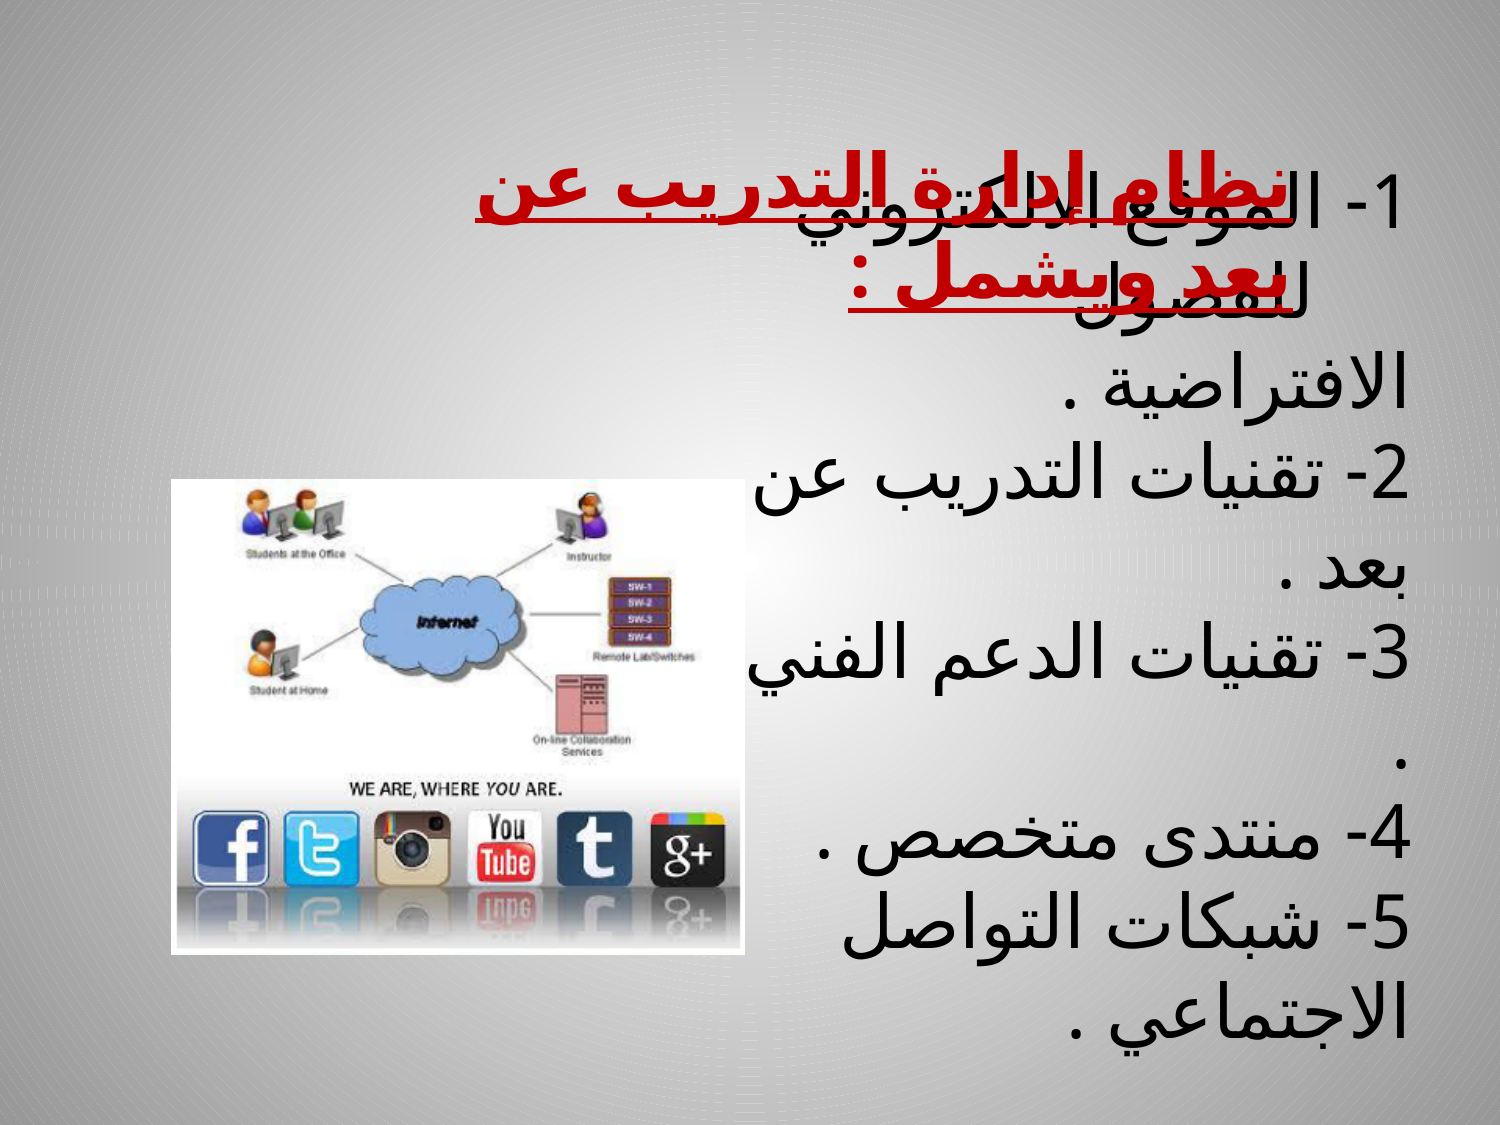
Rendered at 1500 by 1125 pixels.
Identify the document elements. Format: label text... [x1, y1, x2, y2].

text_box نظام إدارة التدريب عن بعد ويشمل : [398, 125, 1309, 321]
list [170, 479, 745, 956]
title 1- الموقع الالكتروني للفصول الافتراضية . 2- تقنيات التدريب عن بعد . 3- تقنيات الدعم الفني . 4- منتدى متخصص . 5- شبكات التواصل الاجتماعي . [726, 243, 1427, 965]
